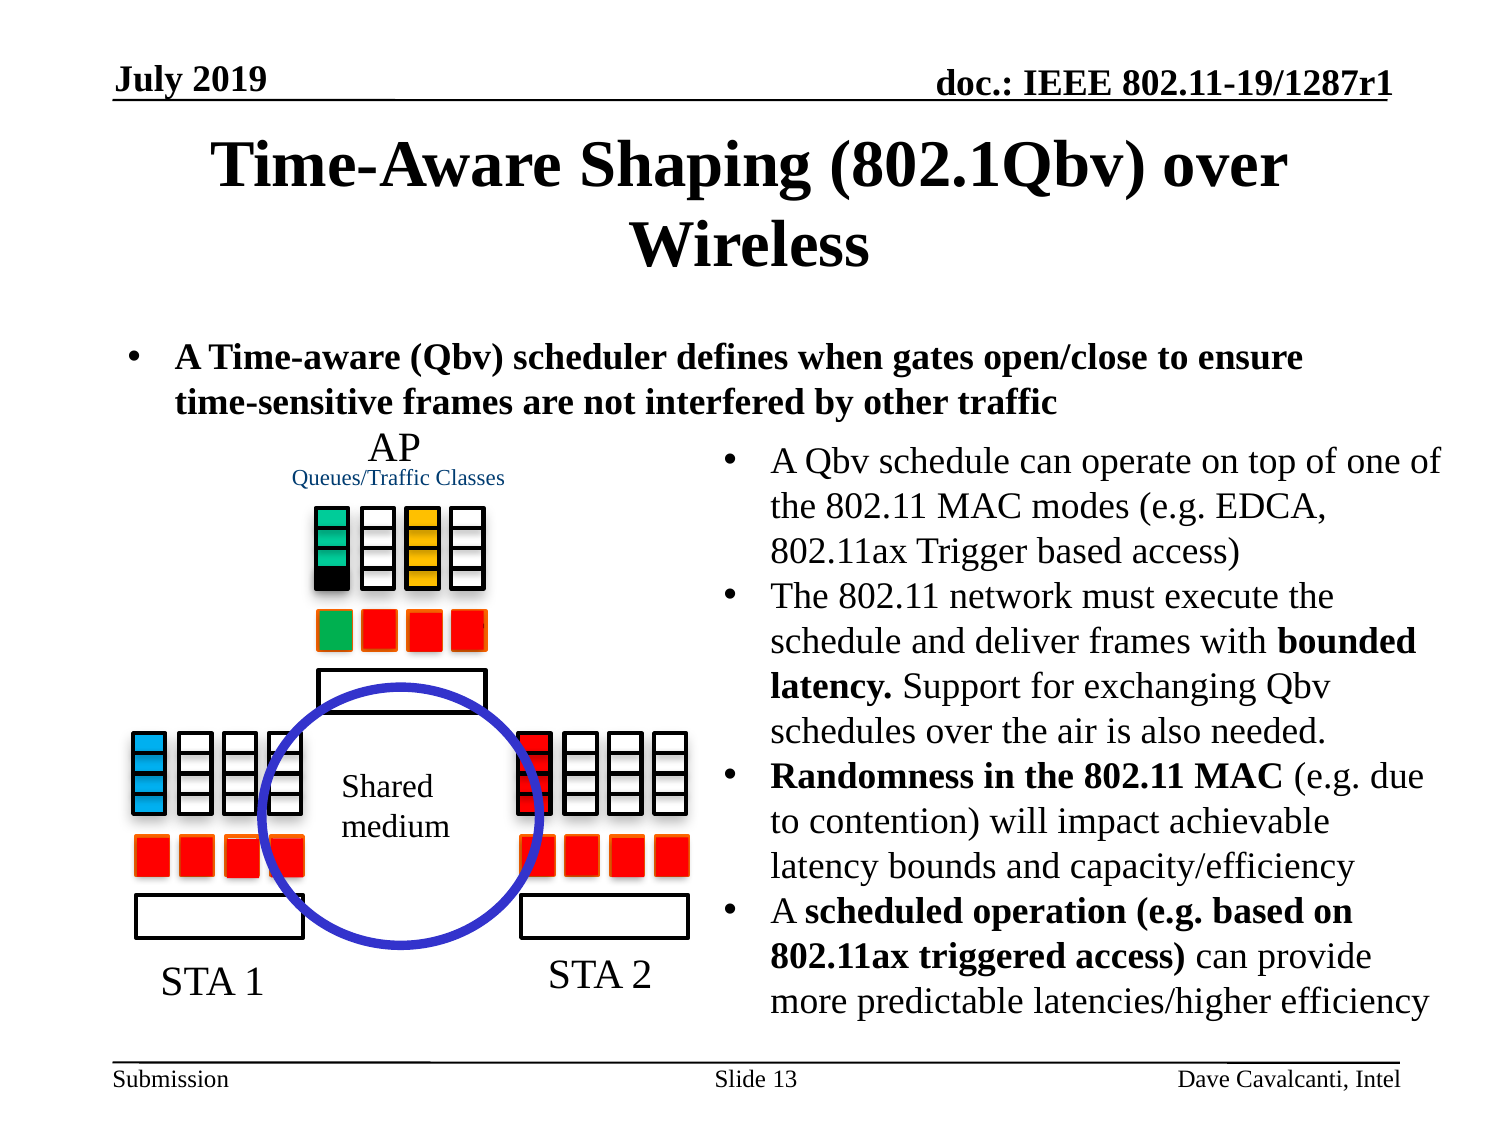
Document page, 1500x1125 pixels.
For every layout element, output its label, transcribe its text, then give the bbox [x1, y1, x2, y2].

text_box STA 1 [145, 946, 319, 1012]
text_box A Qbv schedule can operate on top of one of the 802.11 MAC modes (e.g. EDCA, 802.11ax Trigger based access) The 802.11 network must execute the schedule and deliver frames with bounded latency. Support for exchanging Qbv schedules over the air is also needed. Randomness in the 802.11 MAC (e.g. due to contention) will impact achievable latency bounds and capacity/efficiency A scheduled operation (e.g. based on 802.11ax triggered access) can provide more predictable latencies/higher efficiency [708, 428, 1458, 1028]
text_box AP [353, 412, 470, 478]
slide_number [114, 54, 423, 100]
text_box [315, 507, 486, 713]
list A Time-aware (Qbv) scheduler defines when gates open/close to ensure time-sensitive frames are not interfered by other traffic [112, 324, 1388, 1000]
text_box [132, 732, 304, 938]
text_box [518, 732, 689, 938]
text_box STA 2 [533, 939, 696, 1005]
text_box Queues/Traffic Classes [291, 462, 590, 491]
text_box [296, 716, 513, 946]
footer Dave Cavalcanti, Intel [878, 1061, 1402, 1093]
title Time-Aware Shaping (802.1Qbv) over Wireless [112, 112, 1388, 288]
slide_number Slide 13 [712, 1061, 800, 1123]
